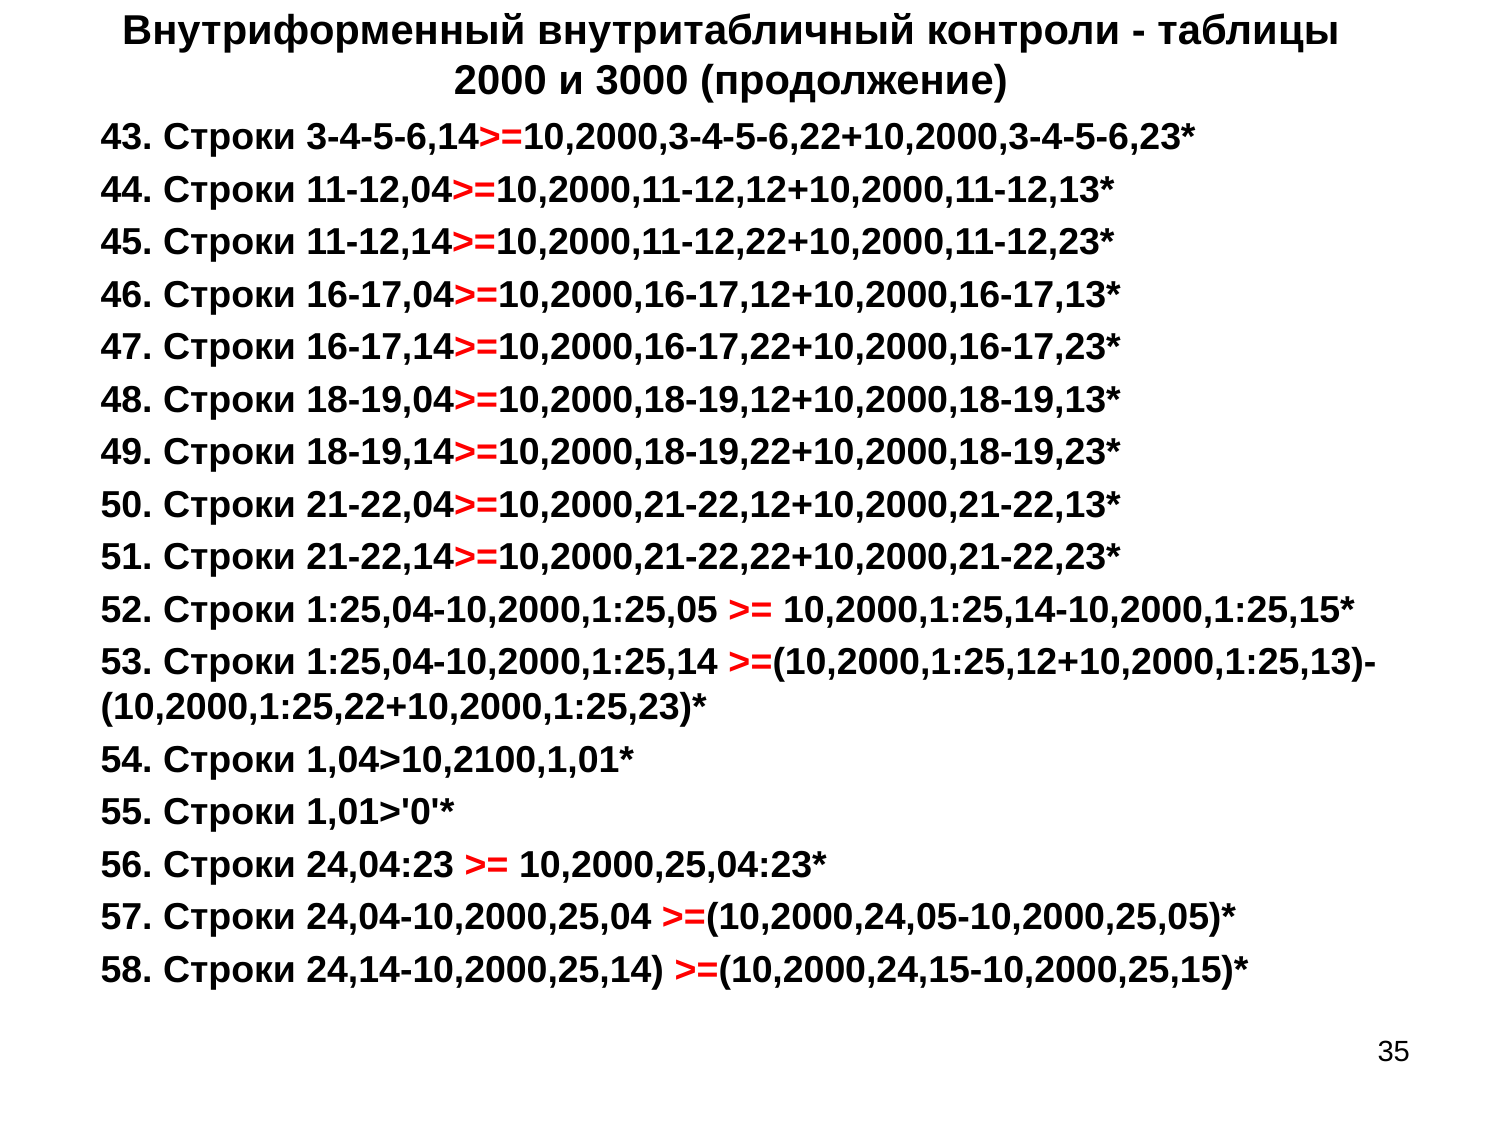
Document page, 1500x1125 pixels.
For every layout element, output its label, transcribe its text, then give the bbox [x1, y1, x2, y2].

slide_number 35 [1074, 1024, 1425, 1103]
list 43. Строки 3-4-5-6,14>=10,2000,3-4-5-6,22+10,2000,3-4-5-6,23* 44. Строки 11-12,04>=10,2000,11-12,12+10,2000,11-12,13* 45. Строки 11-12,14>=10,2000,11-12,22+10,2000,11-12,23* 46. Строки 16-17,04>=10,2000,16-17,12+10,2000,16-17,13* 47. Строки 16-17,14>=10,2000,16-17,22+10,2000,16-17,23* 48. Строки 18-19,04>=10,2000,18-19,12+10,2000,18-19,13* 49. Строки 18-19,14>=10,2000,18-19,22+10,2000,18-19,23* 50. Строки 21-22,04>=10,2000,21-22,12+10,2000,21-22,13* 51. Строки 21-22,14>=10,2000,21-22,22+10,2000,21-22,23* 52. Строки 1:25,04-10,2000,1:25,05 >= 10,2000,1:25,14-10,2000,1:25,15* 53. Строки 1:25,04-10,2000,1:25,14 >=(10,2000,1:25,12+10,2000,1:25,13)-(10,2000,1:25,22+10,2000,1:25,23)* 54. Строки 1,04>10,2100,1,01* 55. Строки 1,01>'0'* 56. Строки 24,04:23 >= 10,2000,25,04:23* 57. Строки 24,04-10,2000,25,04 >=(10,2000,24,05-10,2000,25,05)* 58. Строки 24,14-10,2000,25,14) >=(10,2000,24,15-10,2000,25,15)* [85, 104, 1459, 1023]
title Внутриформенный внутритабличный контроли - таблицы 2000 и 3000 (продолжение) [55, 3, 1407, 103]
